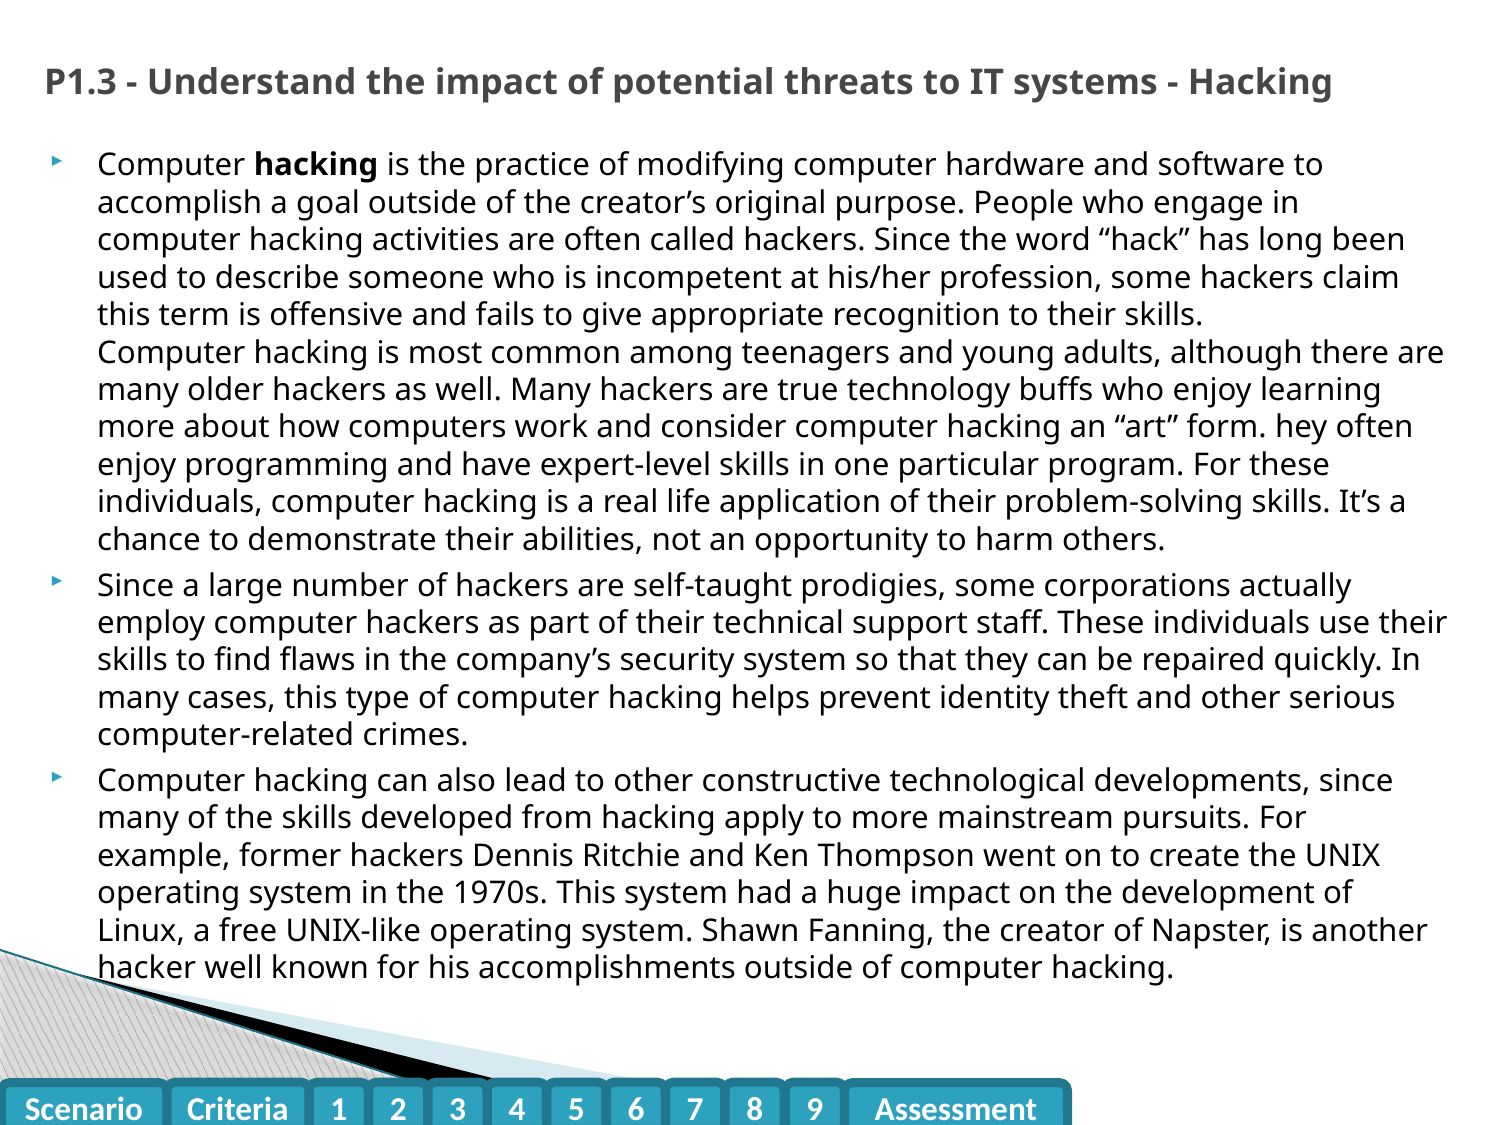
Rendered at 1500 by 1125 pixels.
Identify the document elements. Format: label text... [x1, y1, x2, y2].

list Computer hacking is the practice of modifying computer hardware and software to accomplish a goal outside of the creator’s original purpose. People who engage in computer hacking activities are often called hackers. Since the word “hack” has long been used to describe someone who is incompetent at his/her profession, some hackers claim this term is offensive and fails to give appropriate recognition to their skills. Computer hacking is most common among teenagers and young adults, although there are many older hackers as well. Many hackers are true technology buffs who enjoy learning more about how computers work and consider computer hacking an “art” form. hey often enjoy programming and have expert-level skills in one particular program. For these individuals, computer hacking is a real life application of their problem-solving skills. It’s a chance to demonstrate their abilities, not an opportunity to harm others. Since a large number of hackers are self-taught prodigies, some corporations actually employ computer hackers as part of their technical support staff. These individuals use their skills to find flaws in the company’s security system so that they can be repaired quickly. In many cases, this type of computer hacking helps prevent identity theft and other serious computer-related crimes. Computer hacking can also lead to other constructive technological developments, since many of the skills developed from hacking apply to more mainstream pursuits. For example, former hackers Dennis Ritchie and Ken Thompson went on to create the UNIX operating system in the 1970s. This system had a huge impact on the development of Linux, a free UNIX-like operating system. Shawn Fanning, the creator of Napster, is another hacker well known for his accomplishments outside of computer hacking. [35, 137, 1465, 1067]
title P1.3 - Understand the impact of potential threats to IT systems - Hacking [29, 35, 1471, 126]
